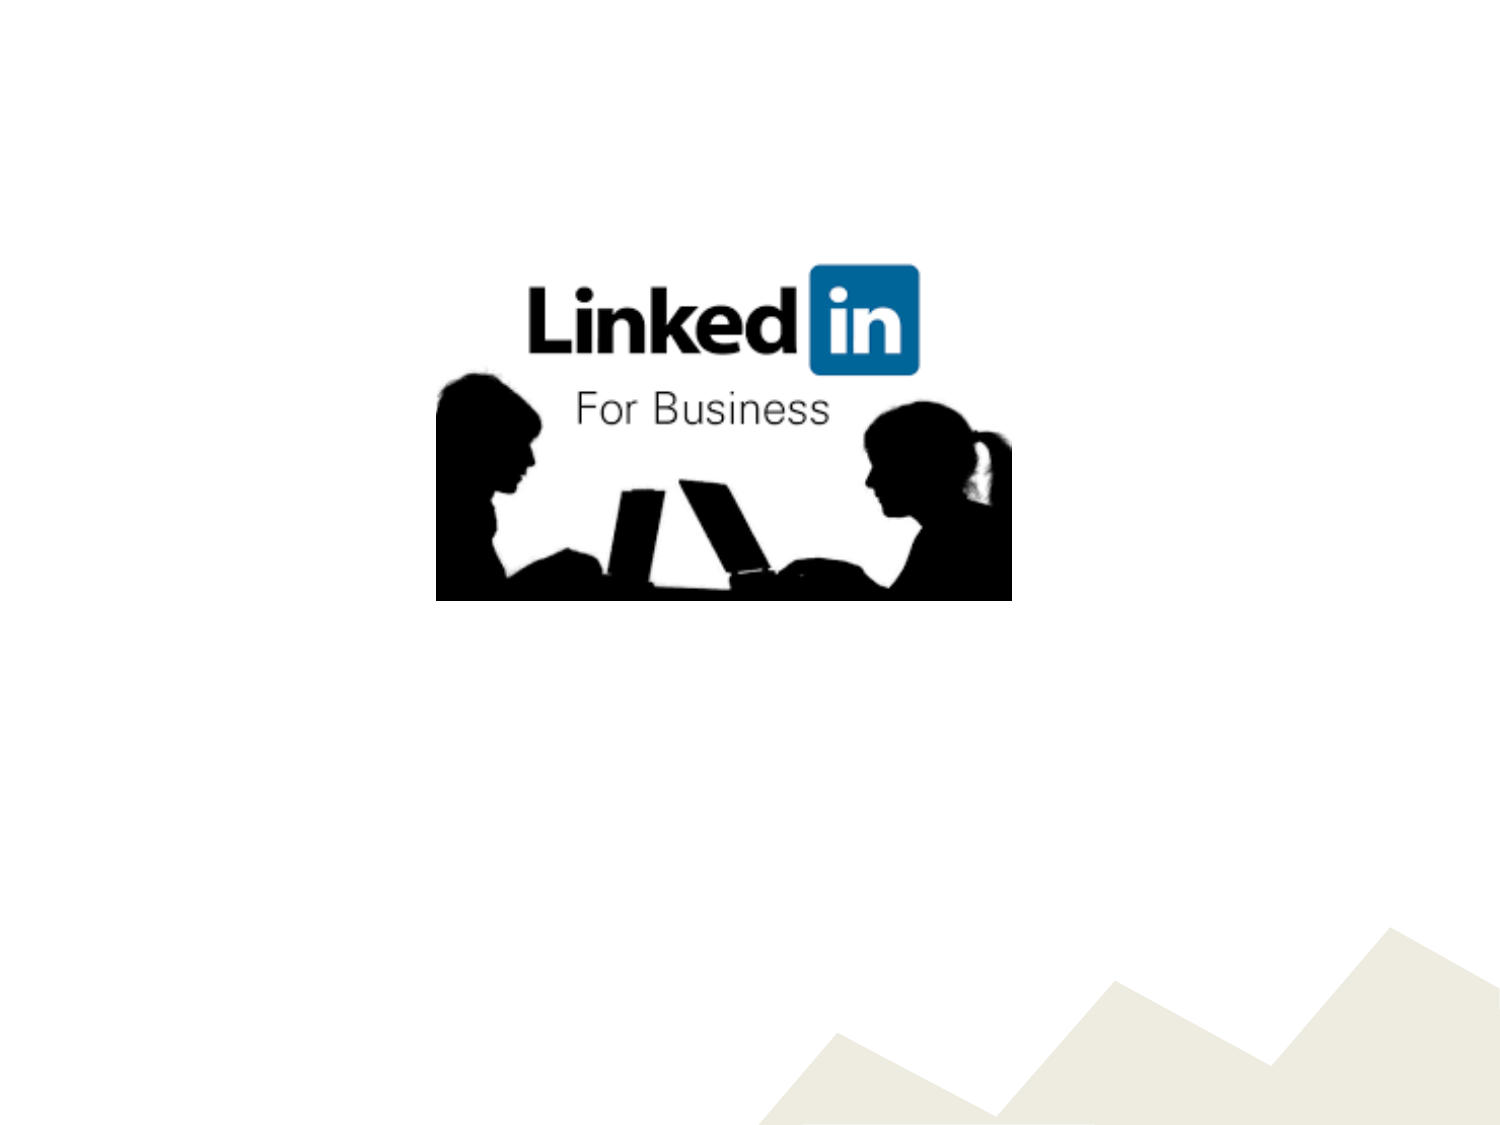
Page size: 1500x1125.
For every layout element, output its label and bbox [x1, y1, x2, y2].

picture [436, 242, 1012, 601]
